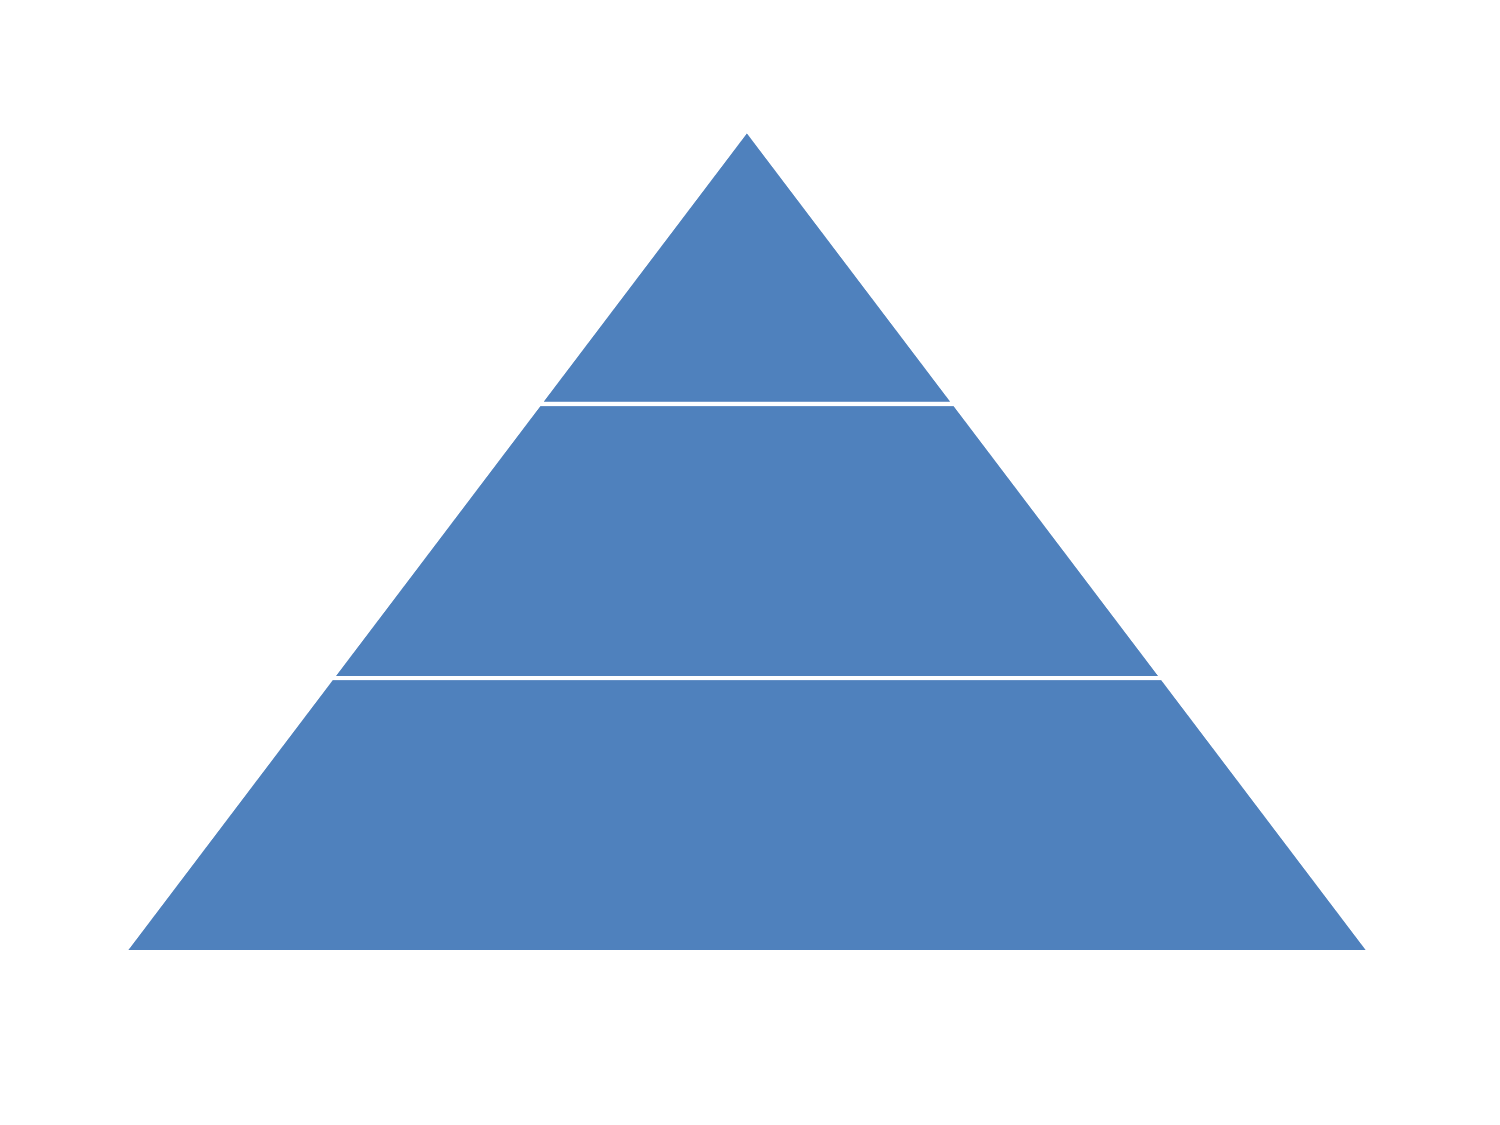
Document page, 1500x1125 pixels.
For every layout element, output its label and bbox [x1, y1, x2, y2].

text_box [123, 129, 1371, 953]
